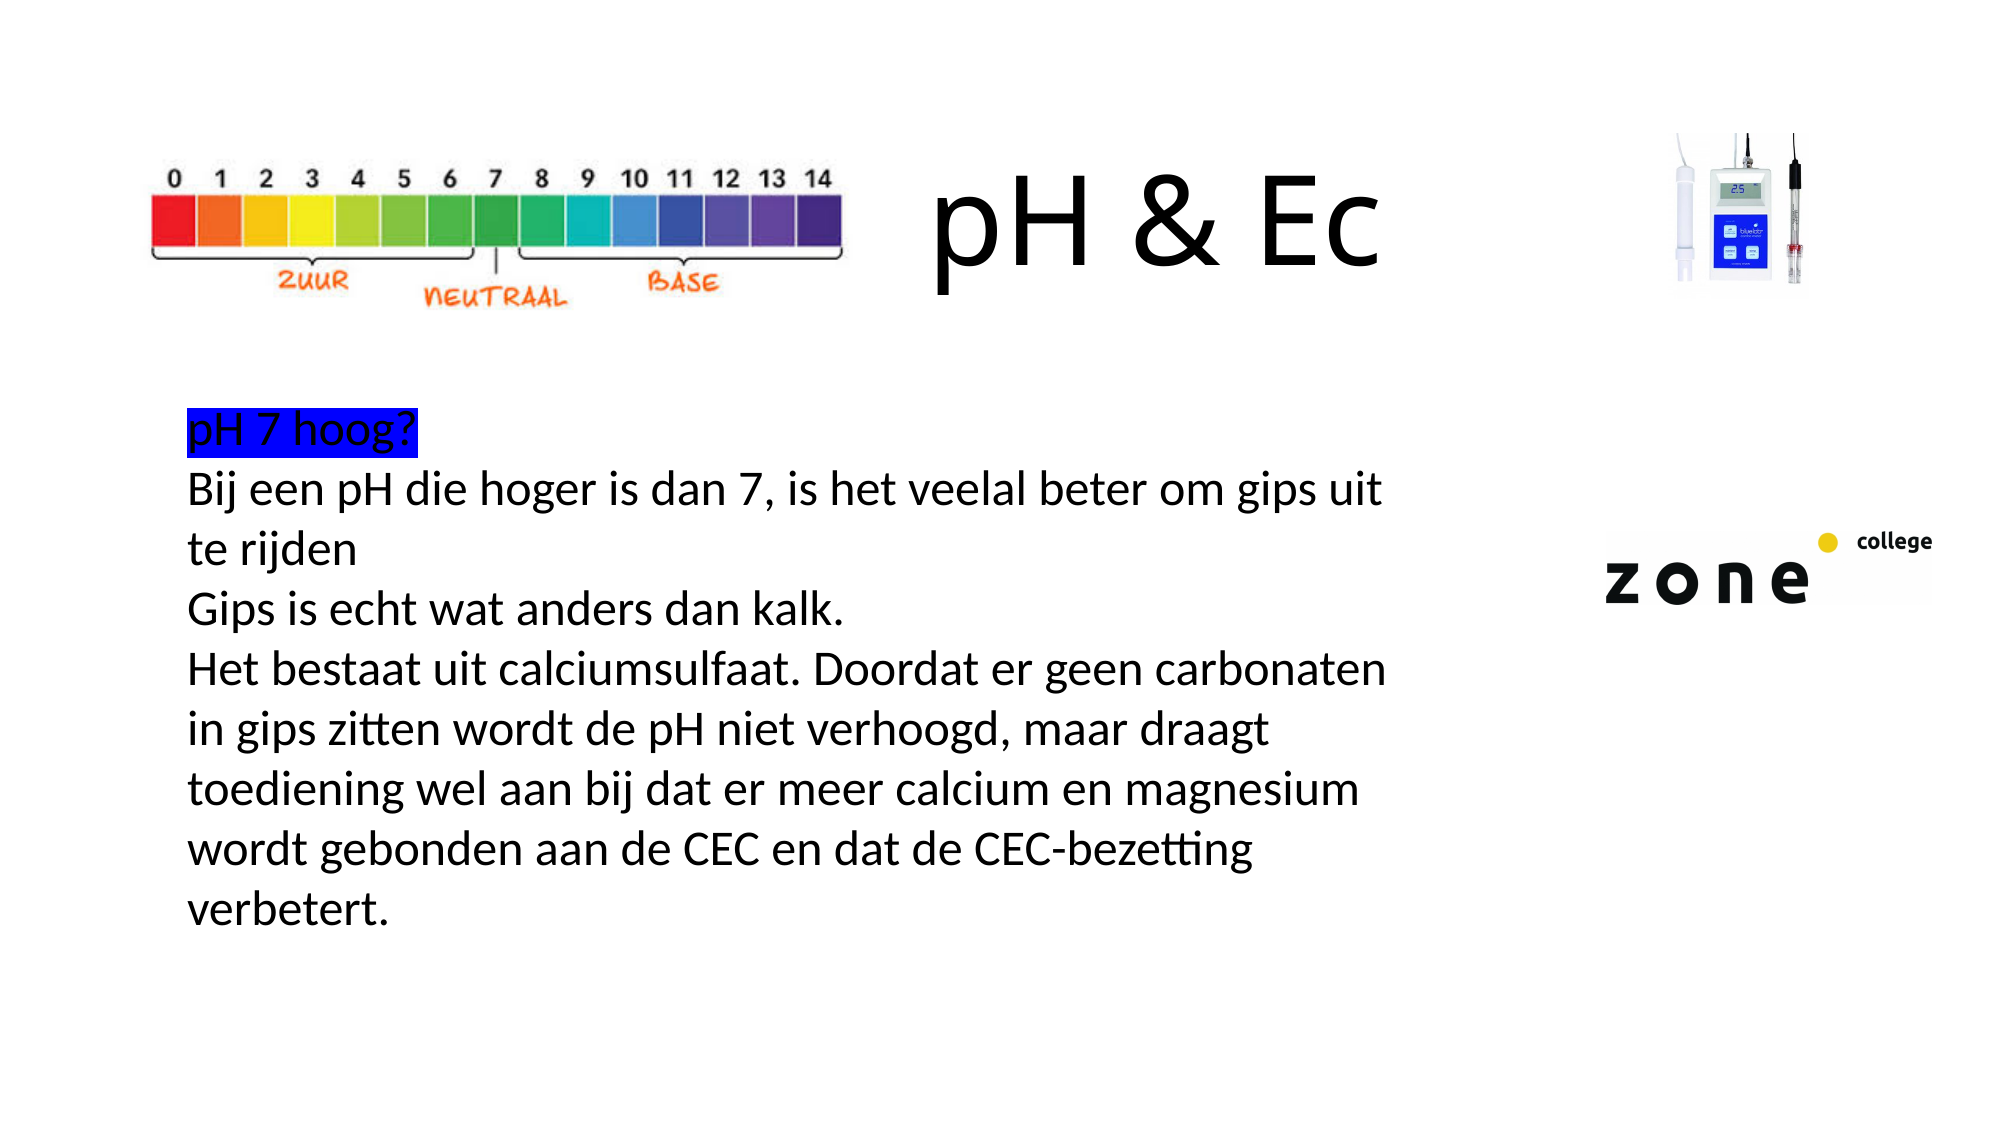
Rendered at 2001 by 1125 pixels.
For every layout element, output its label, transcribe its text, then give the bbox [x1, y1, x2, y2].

text_box pH 7 hoog? Bij een pH die hoger is dan 7, is het veelal beter om gips uit te rijden Gips is echt wat anders dan kalk. Het bestaat uit calciumsulfaat. Doordat er geen carbonaten in gips zitten wordt de pH niet verhoogd, maar draagt toediening wel aan bij dat er meer calcium en magnesium wordt gebonden aan de CEC en dat de CEC-bezetting verbetert. [172, 388, 1417, 943]
picture [1606, 531, 1932, 605]
picture [136, 147, 860, 318]
picture [1654, 133, 1821, 299]
text_box pH & Ec [912, 133, 1399, 298]
